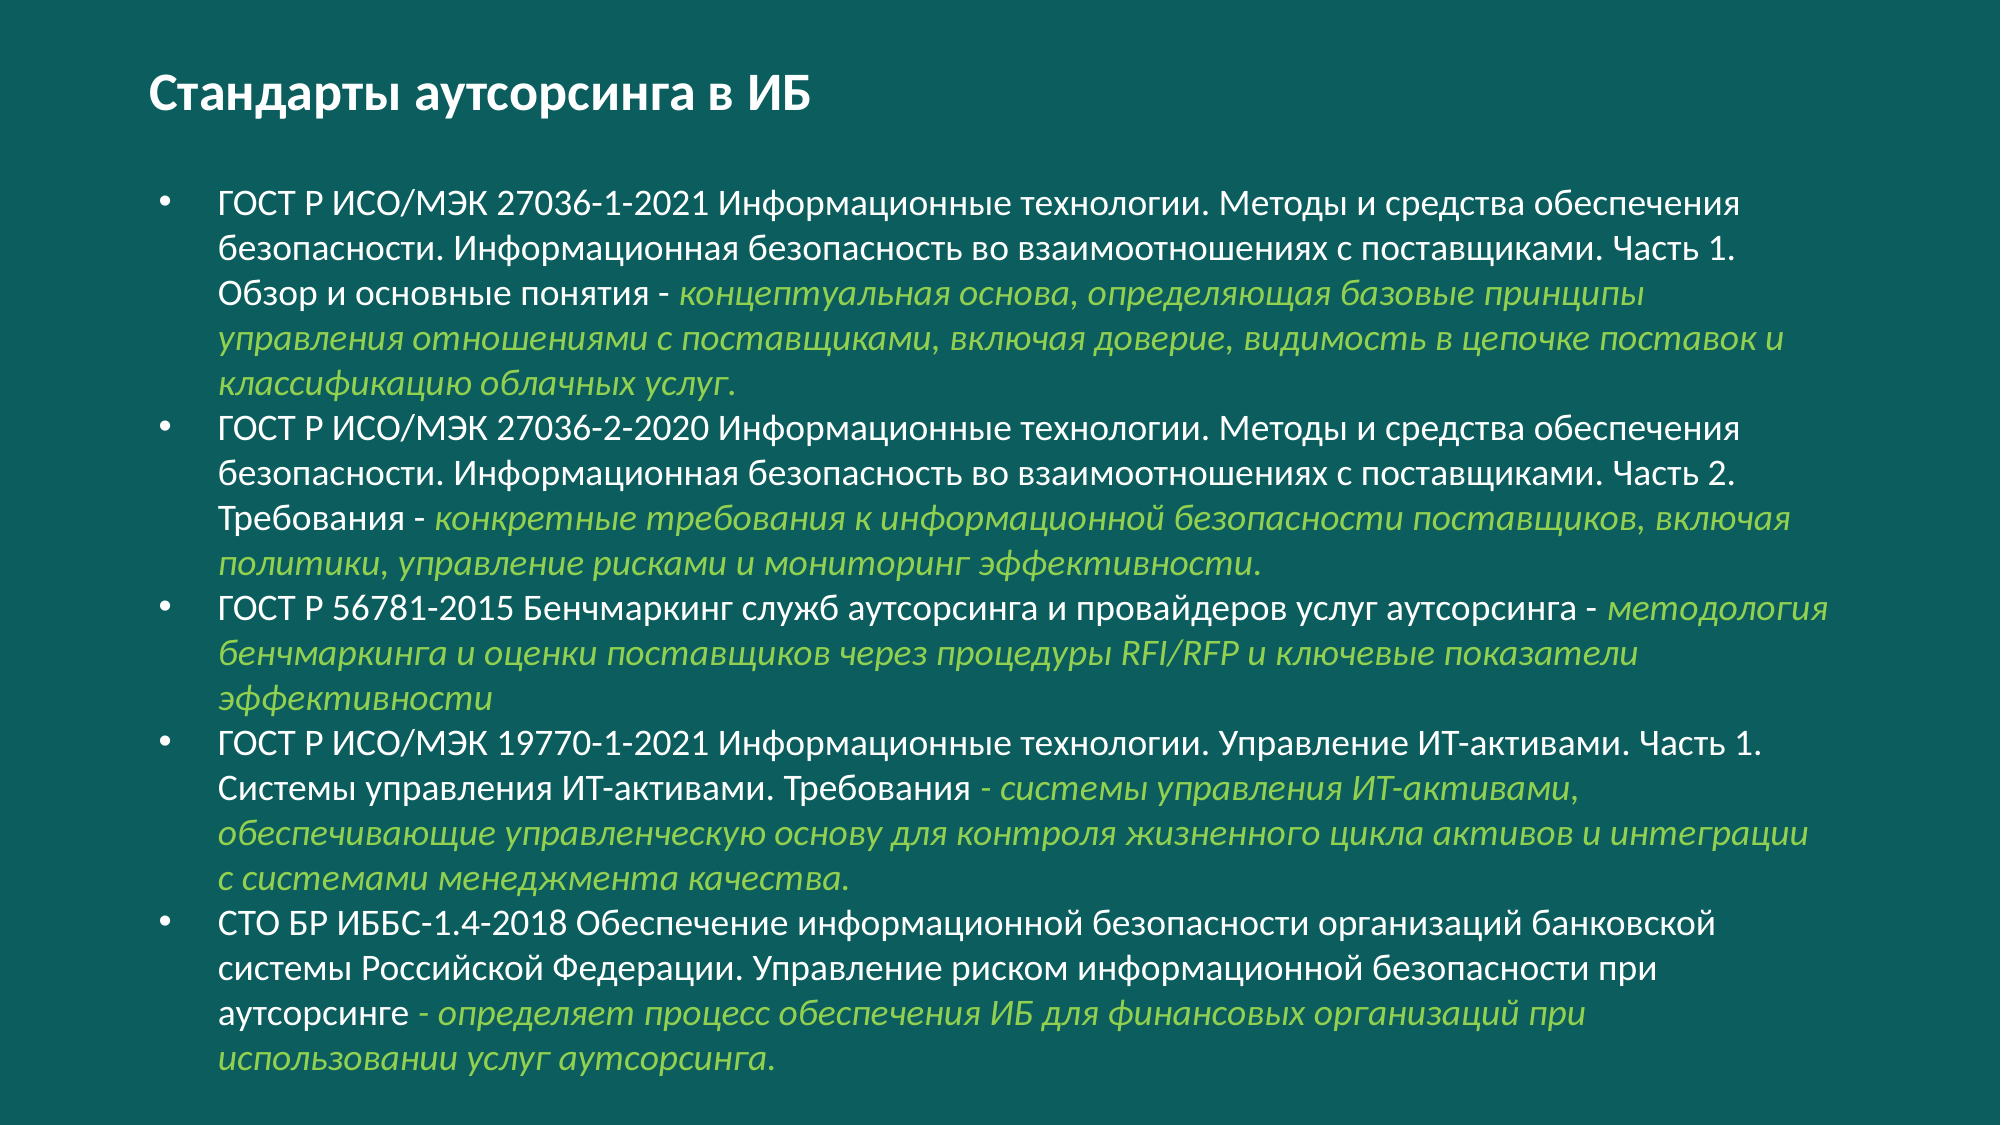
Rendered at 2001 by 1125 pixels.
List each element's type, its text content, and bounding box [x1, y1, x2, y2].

text_box ГОСТ Р ИСО/МЭК 27036-1-2021 Информационные технологии. Методы и средства обеспечения безопасности. Информационная безопасность во взаимоотношениях с поставщиками. Часть 1. Обзор и основные понятия - концептуальная основа, определяющая базовые принципы управления отношениями с поставщиками, включая доверие, видимость в цепочке поставок и классификацию облачных услуг. ГОСТ Р ИСО/МЭК 27036-2-2020 Информационные технологии. Методы и средства обеспечения безопасности. Информационная безопасность во взаимоотношениях с поставщиками. Часть 2. Требования - конкретные требования к информационной безопасности поставщиков, включая политики, управление рисками и мониторинг эффективности. ГОСТ Р 56781-2015 Бенчмаркинг служб аутсорсинга и провайдеров услуг аутсорсинга - методология бенчмаркинга и оценки поставщиков через процедуры RFI/RFP и ключевые показатели эффективности ГОСТ Р ИСО/МЭК 19770-1-2021 Информационные технологии. Управление ИТ-активами. Часть 1. Системы управления ИТ-активами. Требования - системы управления ИТ-активами, обеспечивающие управленческую основу для контроля жизненного цикла активов и интеграции с системами менеджмента качества. СТО БР ИББС-1.4-2018 Обеспечение информационной безопасности организаций банковской системы Российской Федерации. Управление риском информационной безопасности при аутсорсинге - определяет процесс обеспечения ИБ для финансовых организаций при использовании услуг аутсорсинга. [143, 170, 1846, 1085]
title Стандарты аутсорсинга в ИБ [134, 28, 1664, 157]
